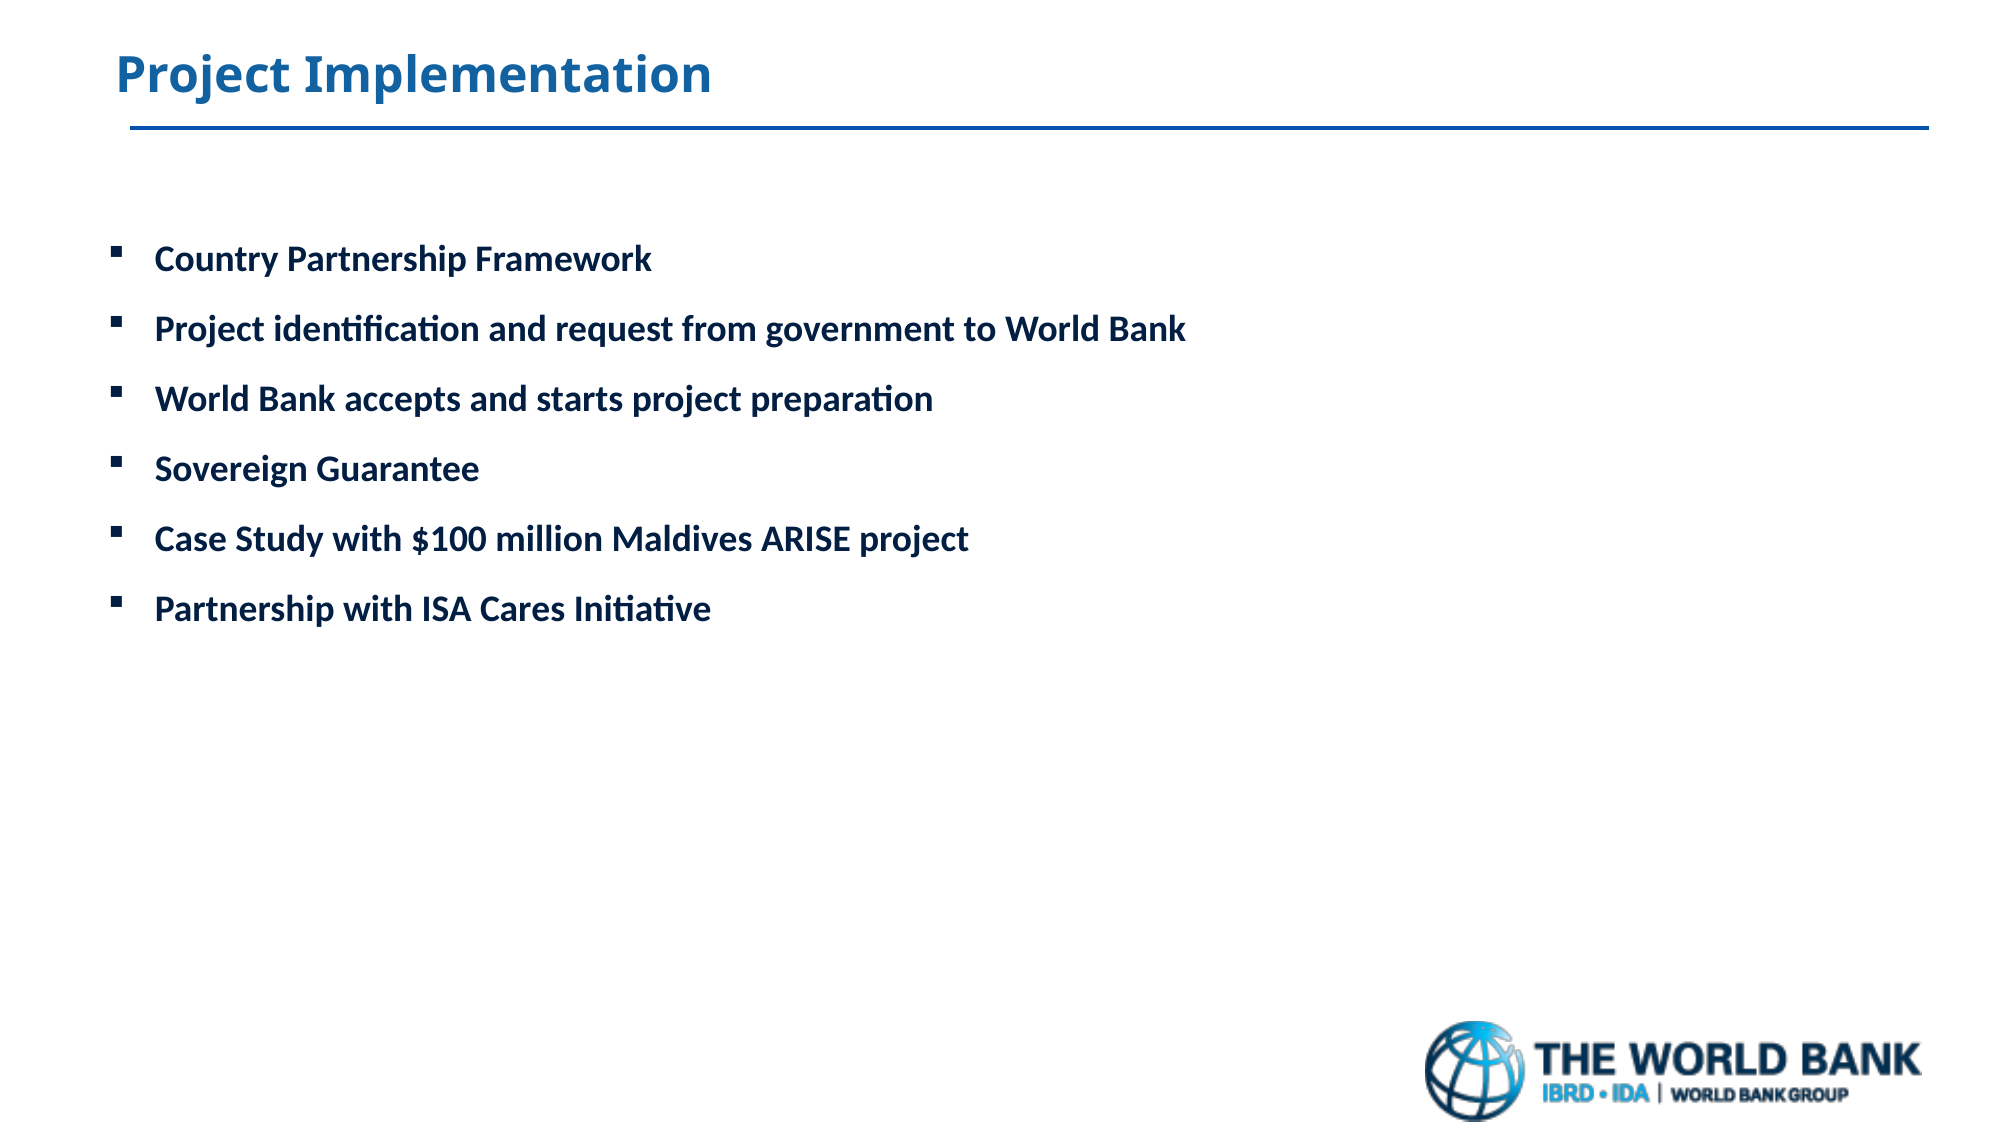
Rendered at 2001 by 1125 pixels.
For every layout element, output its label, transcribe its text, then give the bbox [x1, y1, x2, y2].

picture [1425, 1021, 1922, 1122]
text_box Country Partnership Framework Project identification and request from government to World Bank World Bank accepts and starts project preparation Sovereign Guarantee Case Study with $100 million Maldives ARISE project Partnership with ISA Cares Initiative [100, 226, 1802, 637]
text_box Project Implementation [100, 0, 2000, 153]
